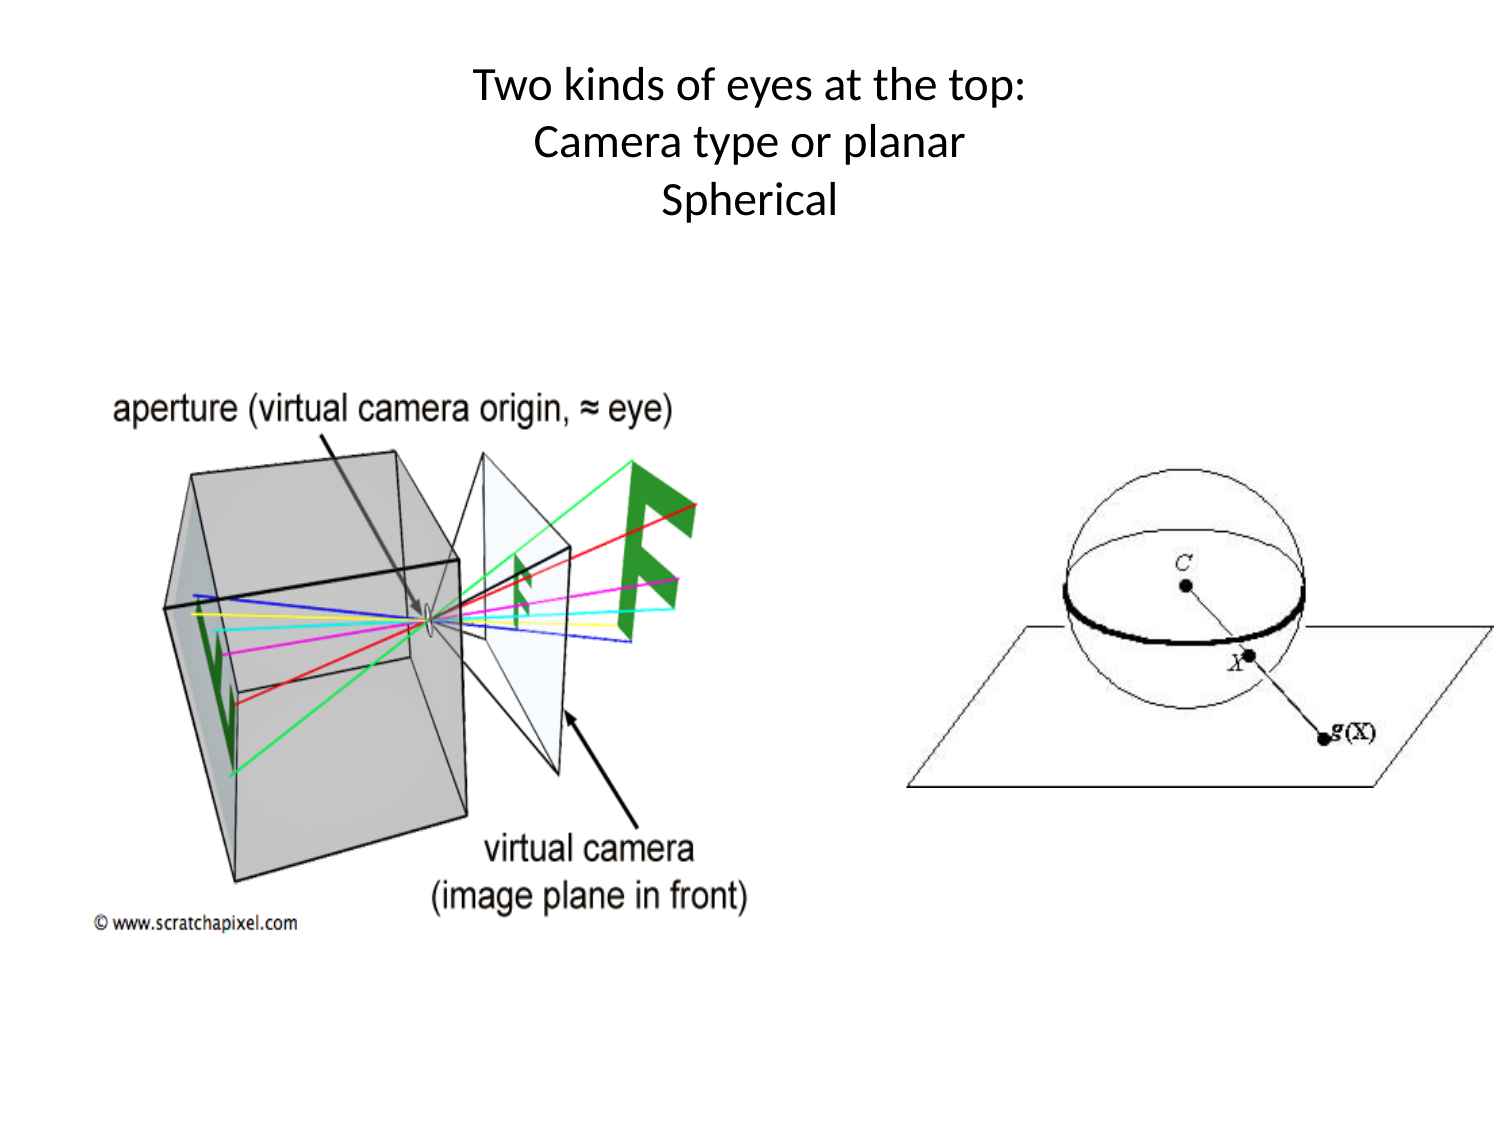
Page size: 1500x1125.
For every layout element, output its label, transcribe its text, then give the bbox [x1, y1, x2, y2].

title Two kinds of eyes at the top: Camera type or planar Spherical [75, 45, 1425, 233]
picture [81, 374, 1494, 938]
list [75, 262, 1425, 1005]
